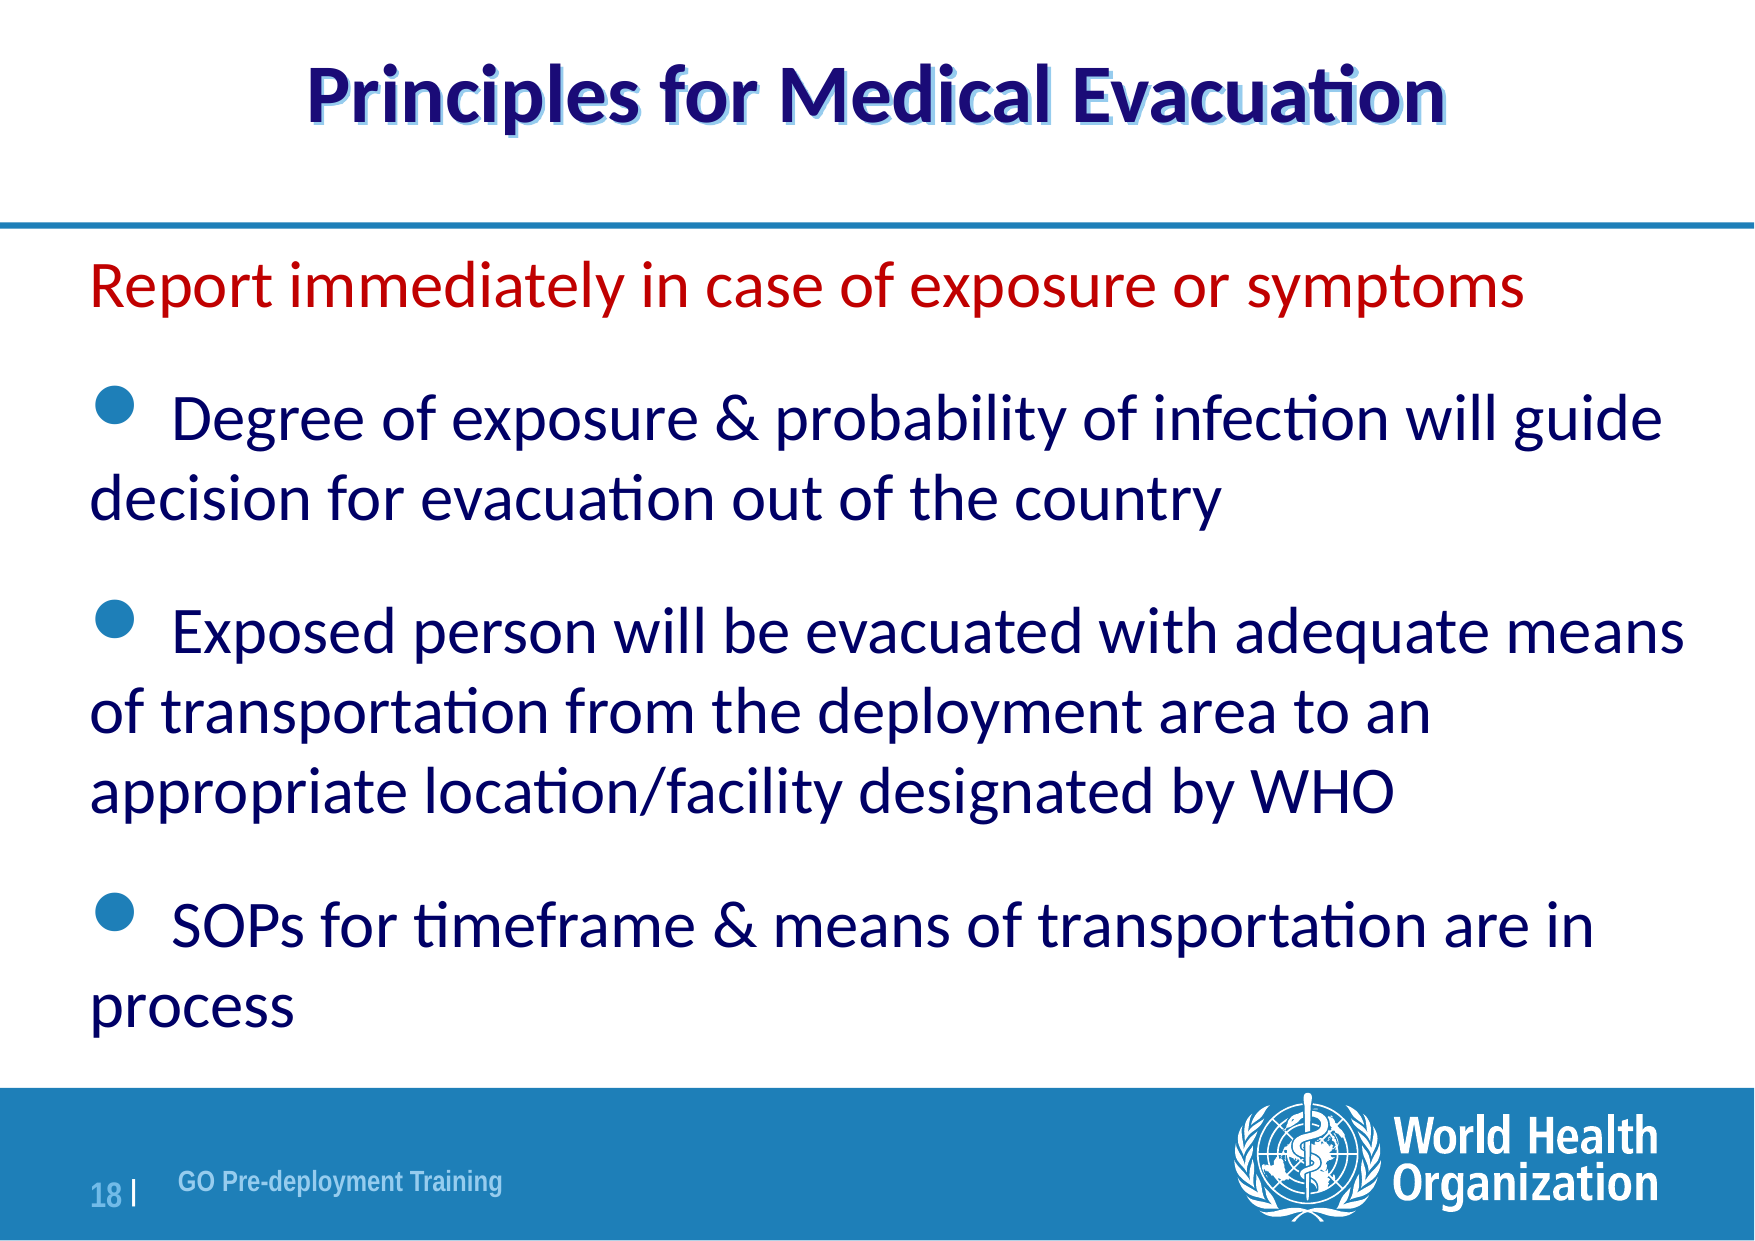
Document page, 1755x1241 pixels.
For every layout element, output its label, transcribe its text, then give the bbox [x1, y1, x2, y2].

list Report immediately in case of exposure or symptoms Degree of exposure & probability of infection will guide decision for evacuation out of the country Exposed person will be evacuated with adequate means of transportation from the deployment area to an appropriate location/facility designated by WHO SOPs for timeframe & means of transportation are in process [89, 240, 1706, 1096]
title Principles for Medical Evacuation [0, 0, 1755, 178]
